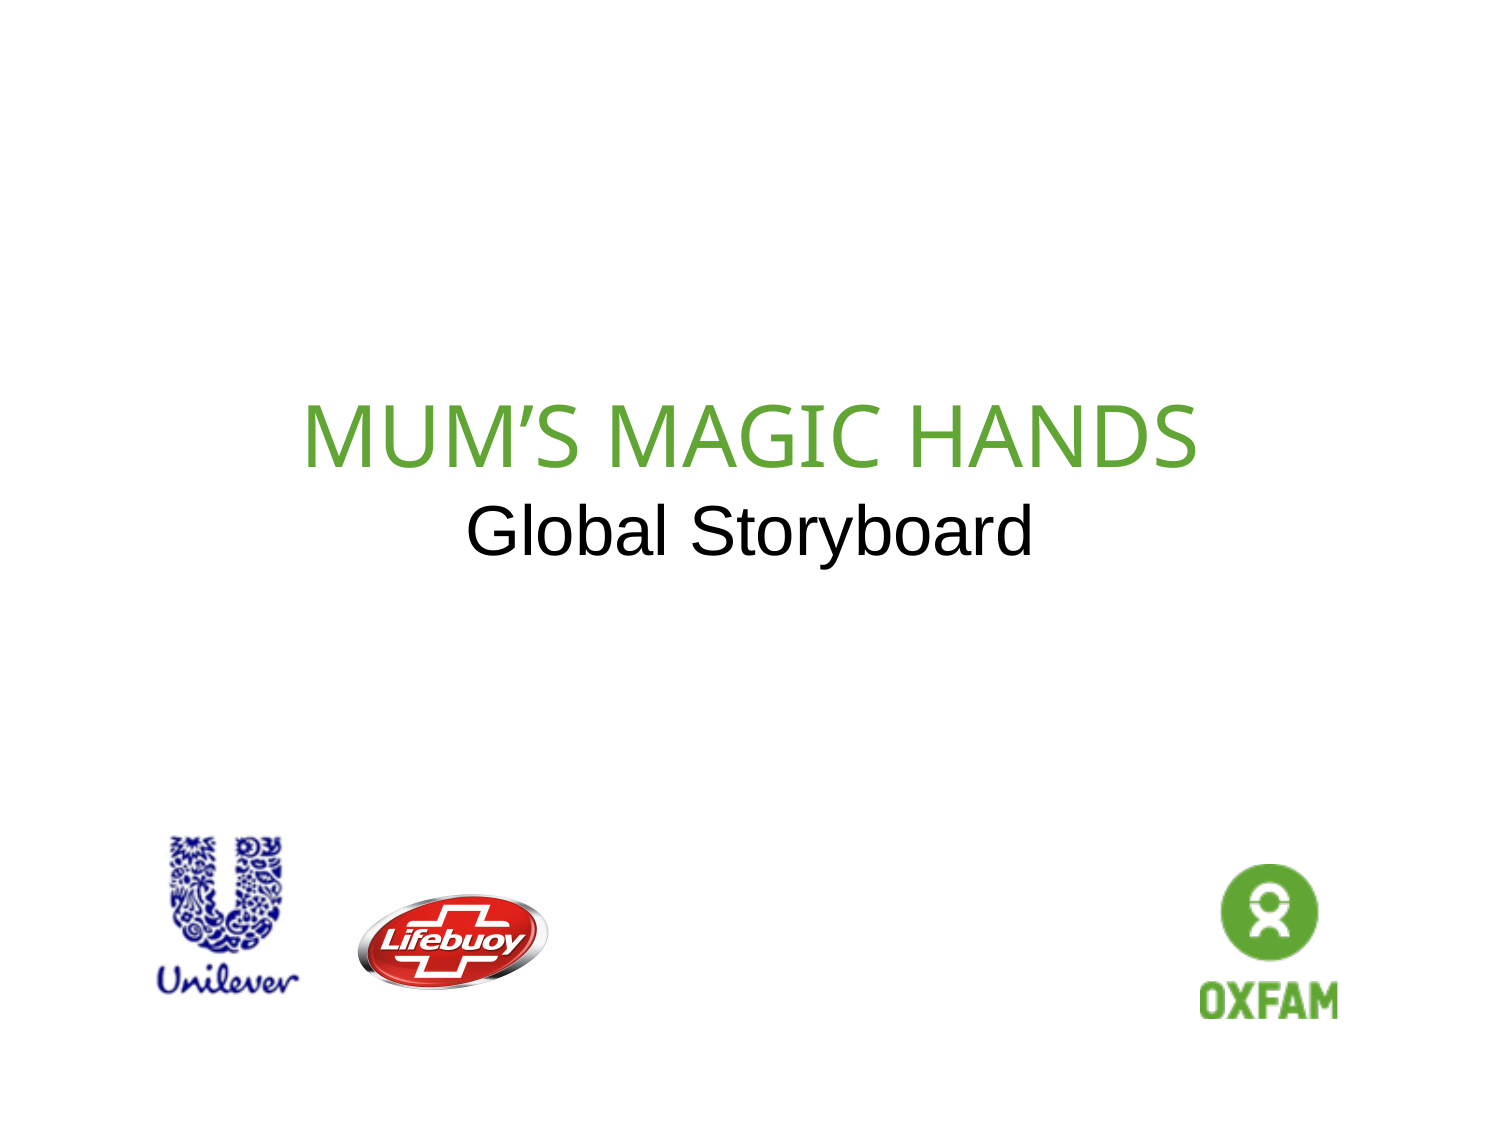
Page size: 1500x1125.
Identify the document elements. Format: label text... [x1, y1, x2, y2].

picture [349, 884, 555, 998]
title MUM’S MAGIC HANDS Global Storyboard [112, 361, 1388, 590]
picture [124, 809, 326, 1020]
picture [1199, 863, 1338, 1019]
